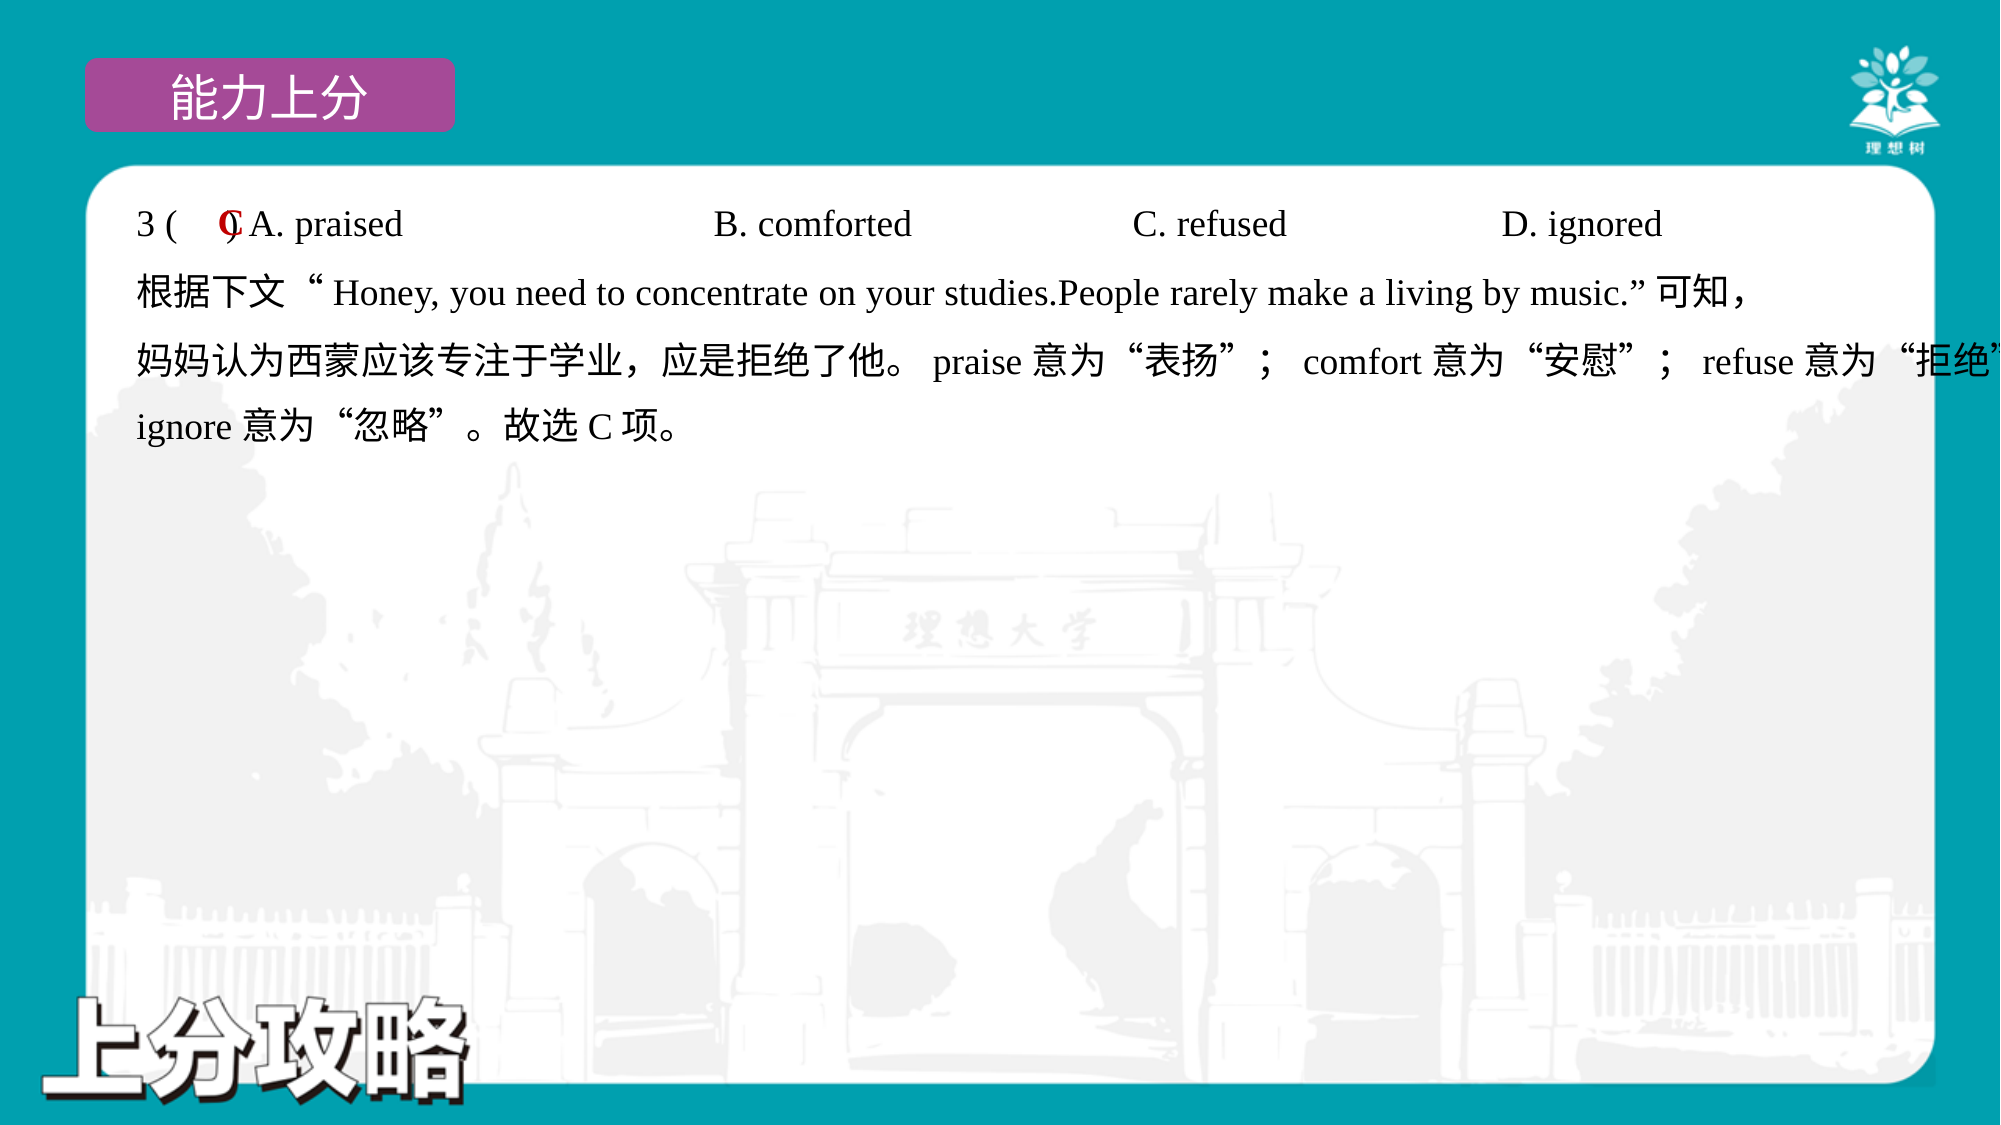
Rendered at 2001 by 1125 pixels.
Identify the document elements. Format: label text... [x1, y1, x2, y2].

text_box 根据下文“Honey, you need to concentrate on your studies.People rarely make a living by music.”可知， 妈妈认为西蒙应该专注于学业，应是拒绝了他。praise意为“表扬”；comfort意为“安慰”；refuse意为“拒绝”； ignore意为“忽略”。故选C项。 [136, 244, 1865, 441]
text_box C [204, 176, 259, 236]
picture [0, 0, 2000, 1125]
text_box 3 ( ) A. praised B. comforted C. refused D. ignored [136, 176, 1865, 237]
